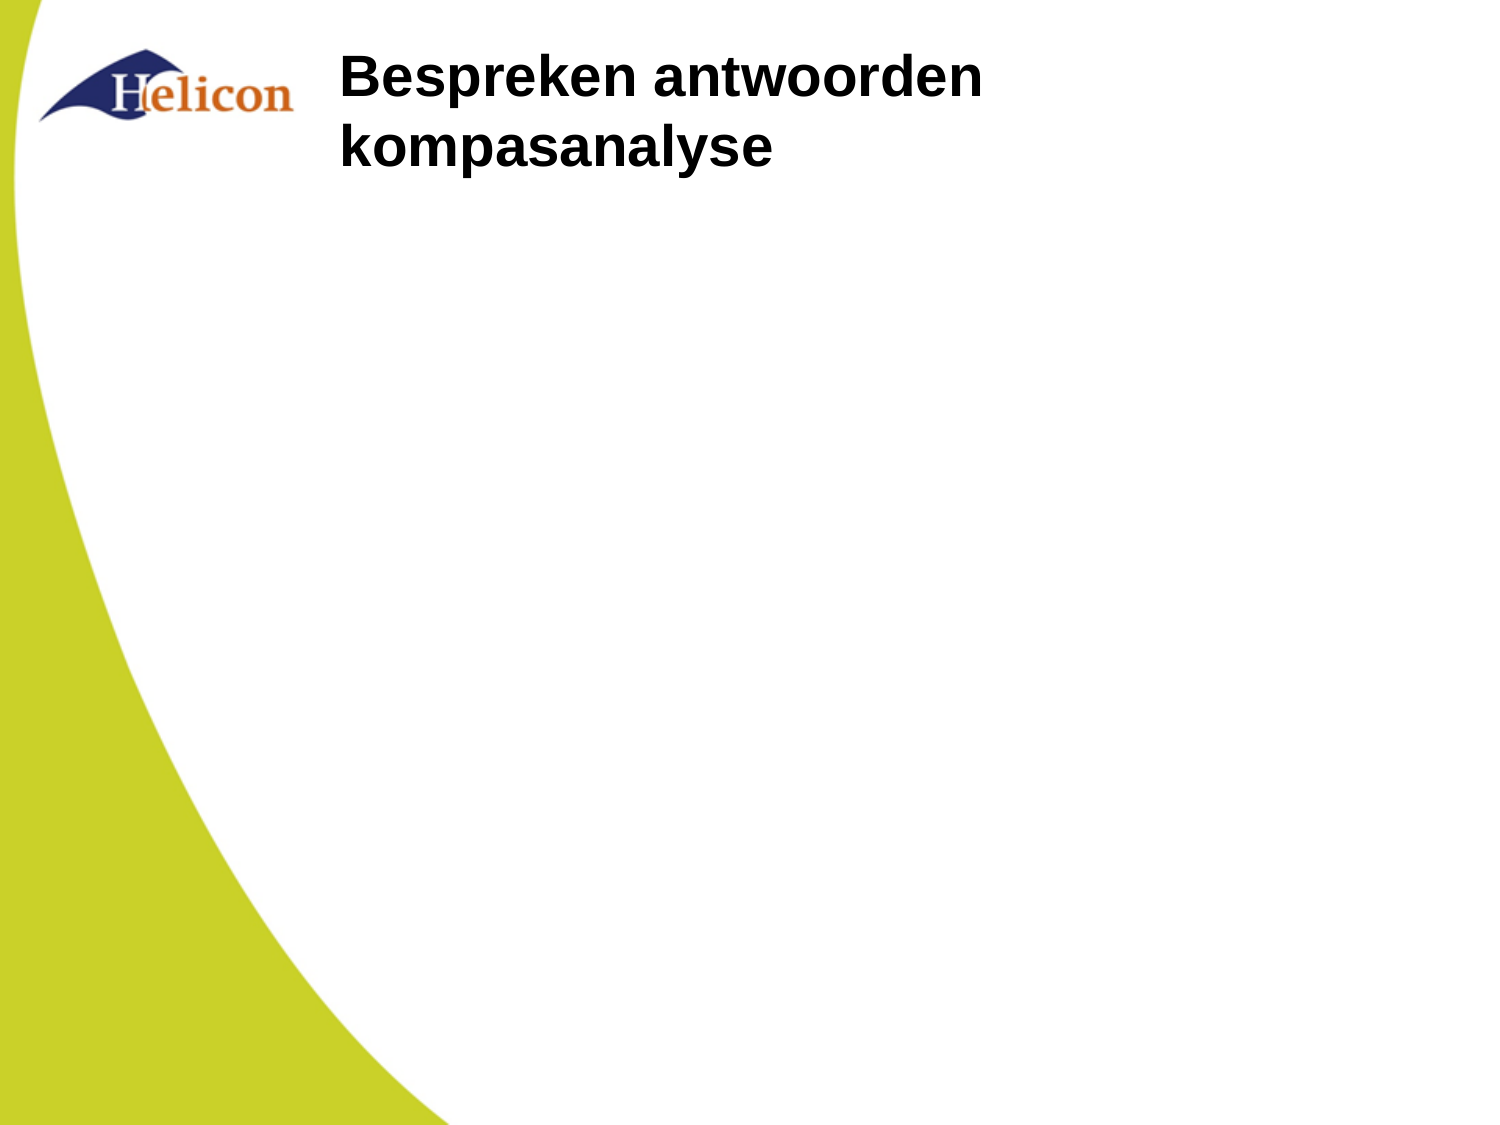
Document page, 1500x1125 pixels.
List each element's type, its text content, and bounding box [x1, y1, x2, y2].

title Bespreken antwoorden kompasanalyse [324, 54, 1415, 161]
picture [0, 0, 1500, 1125]
